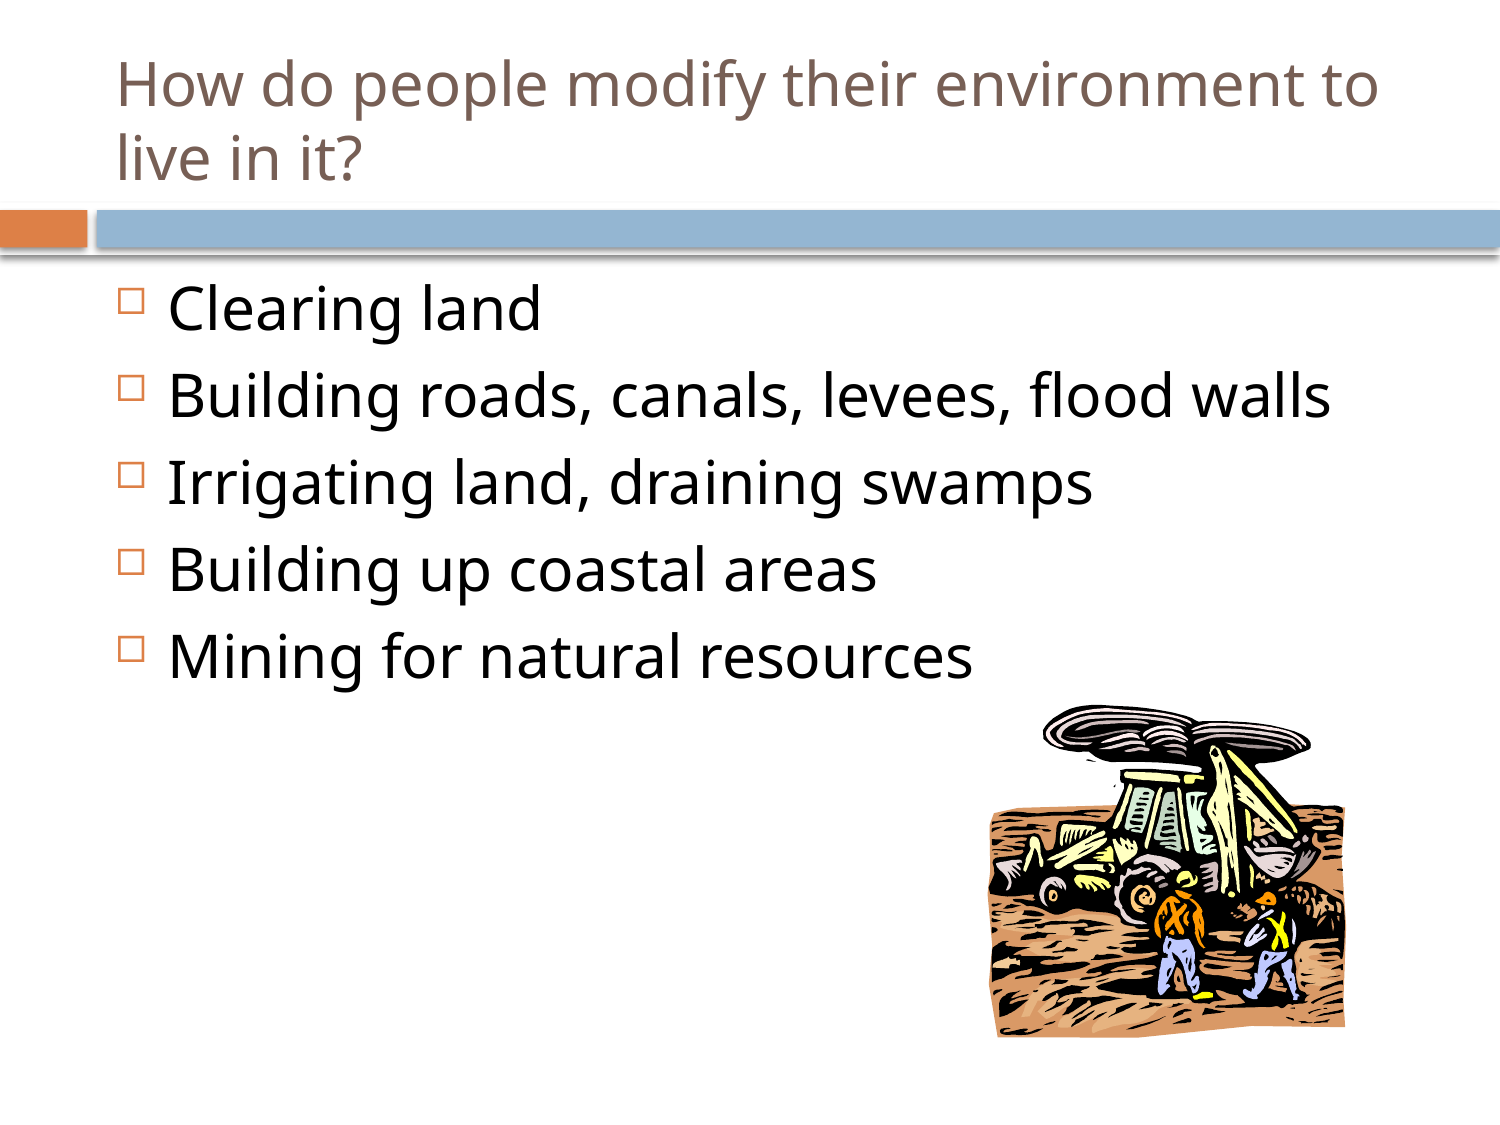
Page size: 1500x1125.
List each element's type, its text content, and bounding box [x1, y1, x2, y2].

title How do people modify their environment to live in it? [100, 37, 1438, 200]
picture [987, 699, 1352, 1043]
list Clearing land Building roads, canals, levees, flood walls Irrigating land, draining swamps Building up coastal areas Mining for natural resources [100, 262, 1438, 1000]
